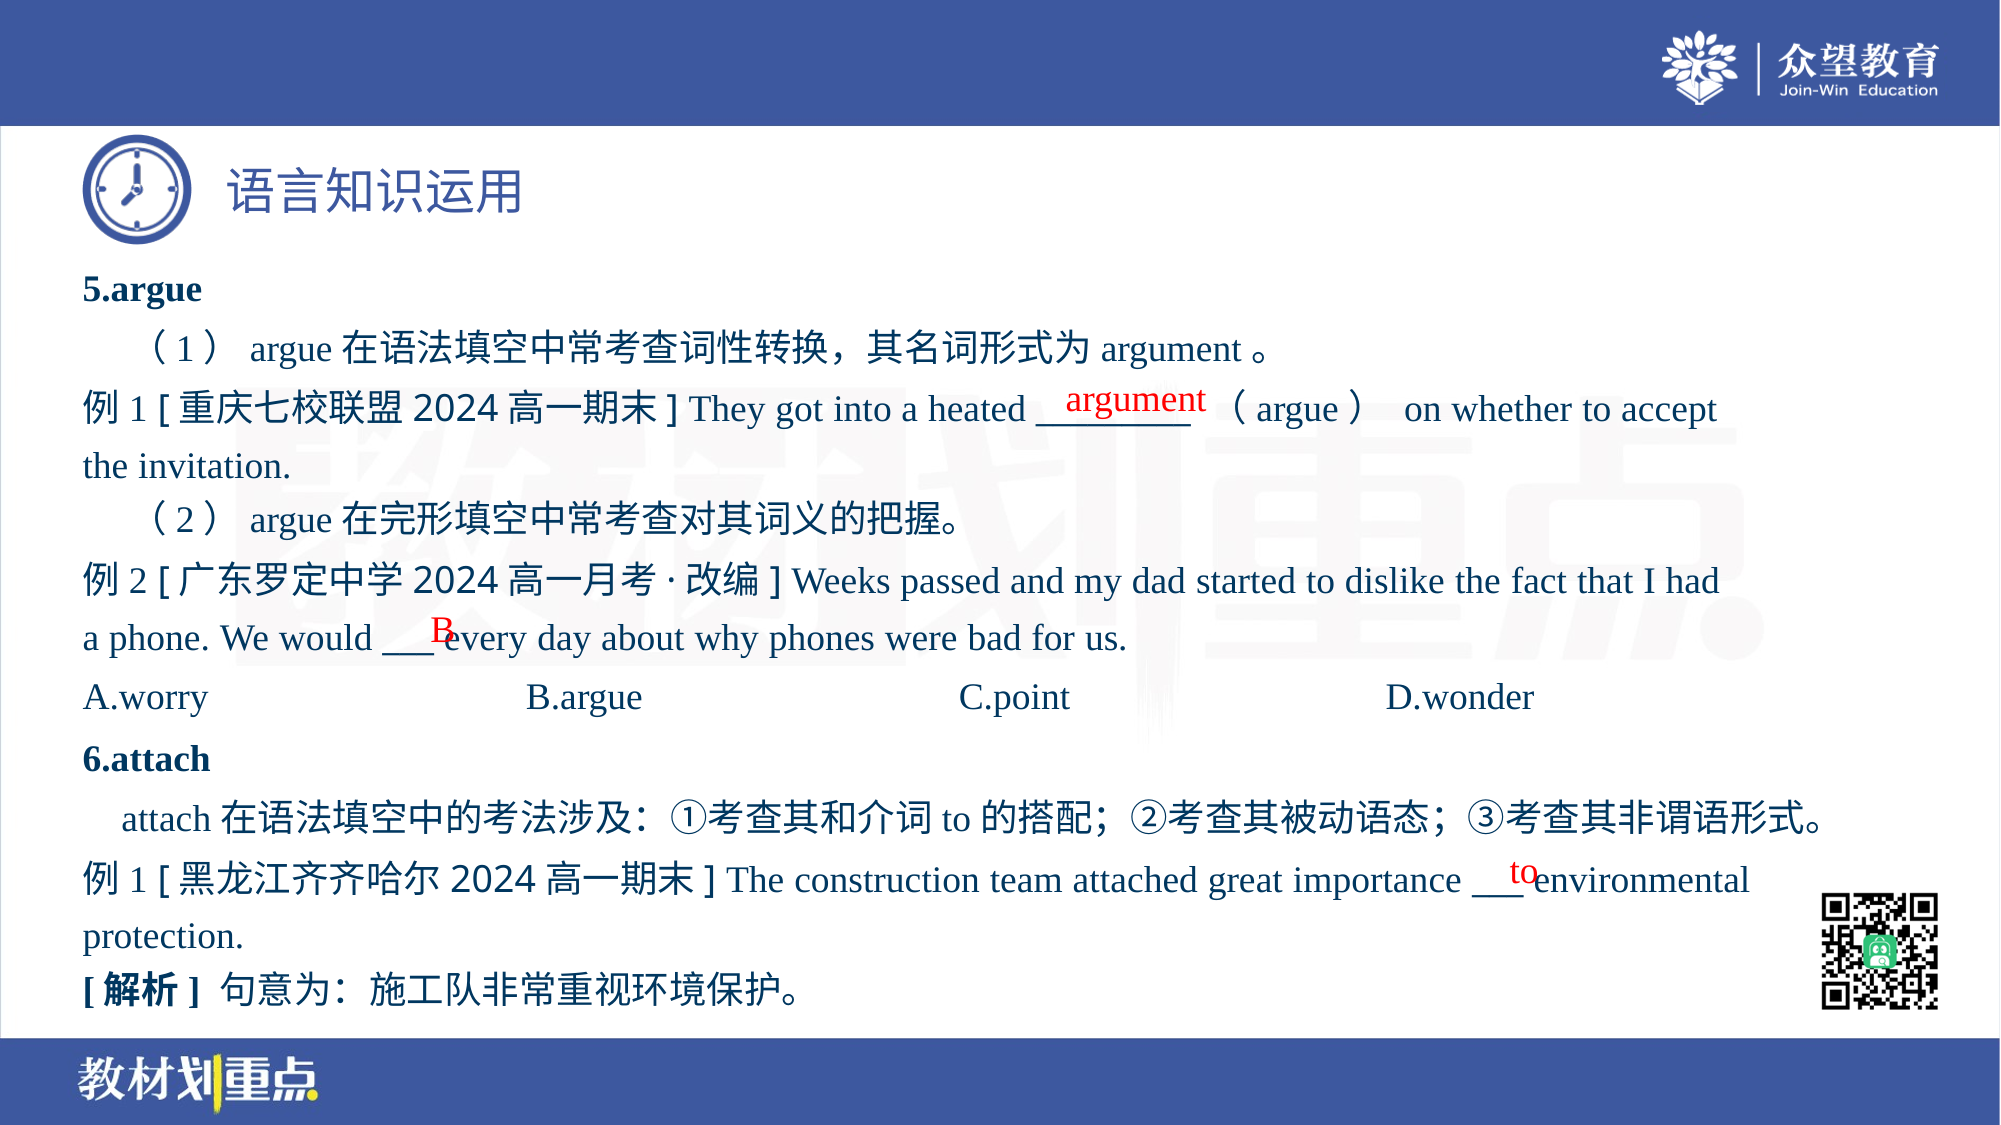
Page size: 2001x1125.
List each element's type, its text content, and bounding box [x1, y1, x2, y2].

text_box A.worry B.argue C.point D.wonder [82, 660, 1817, 713]
text_box （2）argue在完形填空中常考查对其词义的把握。 [82, 483, 1817, 535]
text_box 5.argue （1）argue在语法填空中常考查词性转换，其名词形式为argument。 例1 [重庆七校联盟2024高一期末] They got into a heated _________ （argue） on whether to accept the invitation. [82, 248, 1817, 481]
text_box 例2 [广东罗定中学2024高一月考·改编] Weeks passed and my dad started to dislike the fact that I had a phone. We would ___ every day about why phones were bad for us. [82, 540, 1817, 653]
text_box B [416, 593, 470, 646]
text_box to [1495, 834, 1553, 887]
text_box argument [1052, 362, 1221, 415]
text_box [解析] 句意为：施工队非常重视环境保护。 [82, 955, 1817, 1007]
text_box 6.attach attach在语法填空中的考法涉及：①考查其和介词to的搭配；②考查其被动语态；③考查其非谓语形式。 例1 [黑龙江齐齐哈尔2024高一期末] The construction team attached great importance ___ environmental protection. [82, 718, 1817, 952]
picture [0, 0, 2000, 1125]
